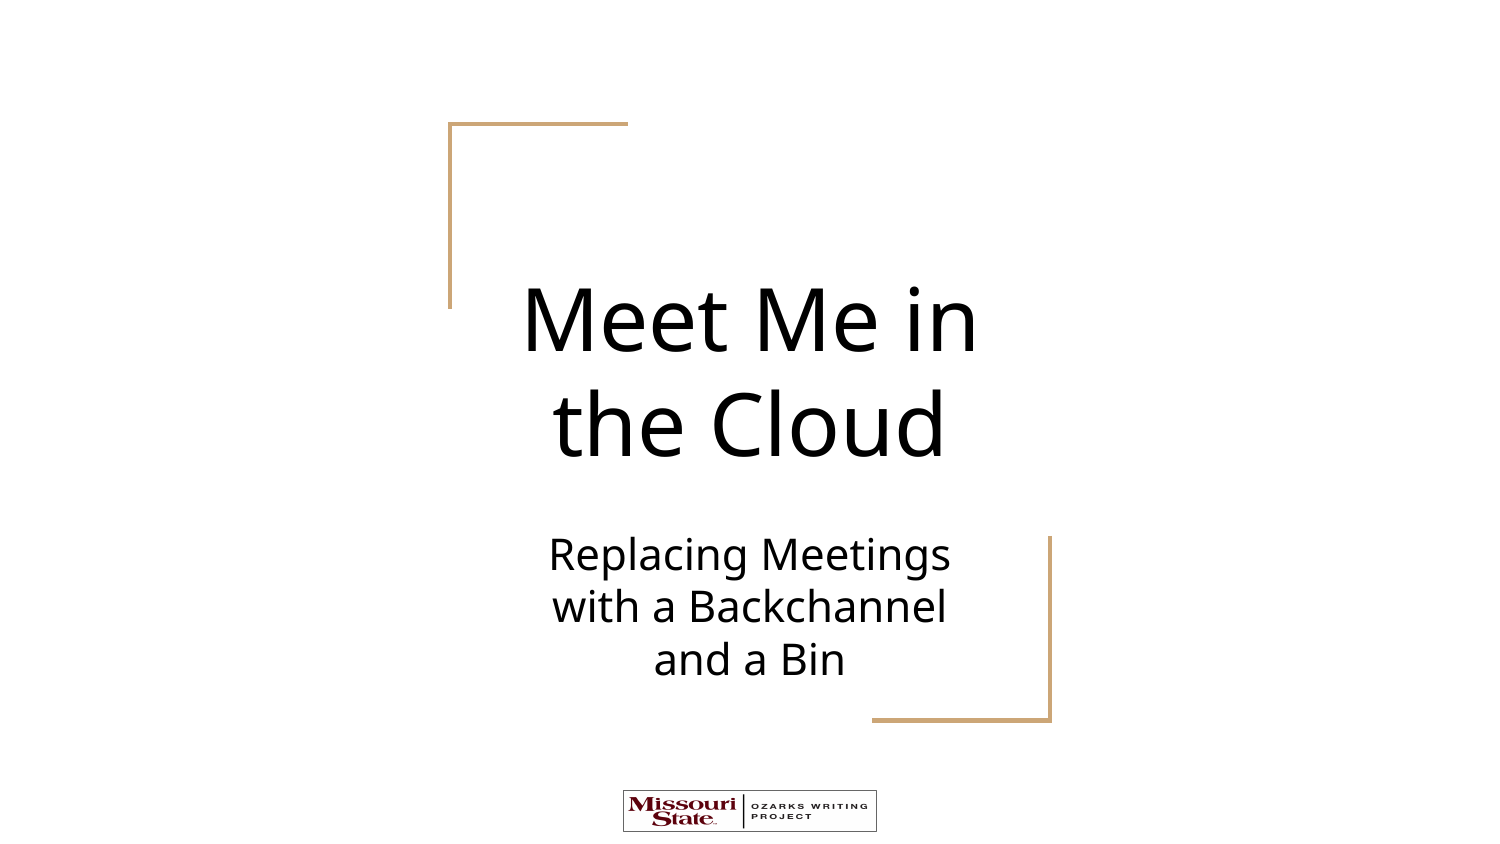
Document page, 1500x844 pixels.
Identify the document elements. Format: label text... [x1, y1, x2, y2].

picture [624, 791, 876, 831]
title Meet Me in the Cloud [499, 236, 1001, 490]
subtitle Replacing Meetings with a Backchannel and a Bin [499, 511, 1001, 627]
